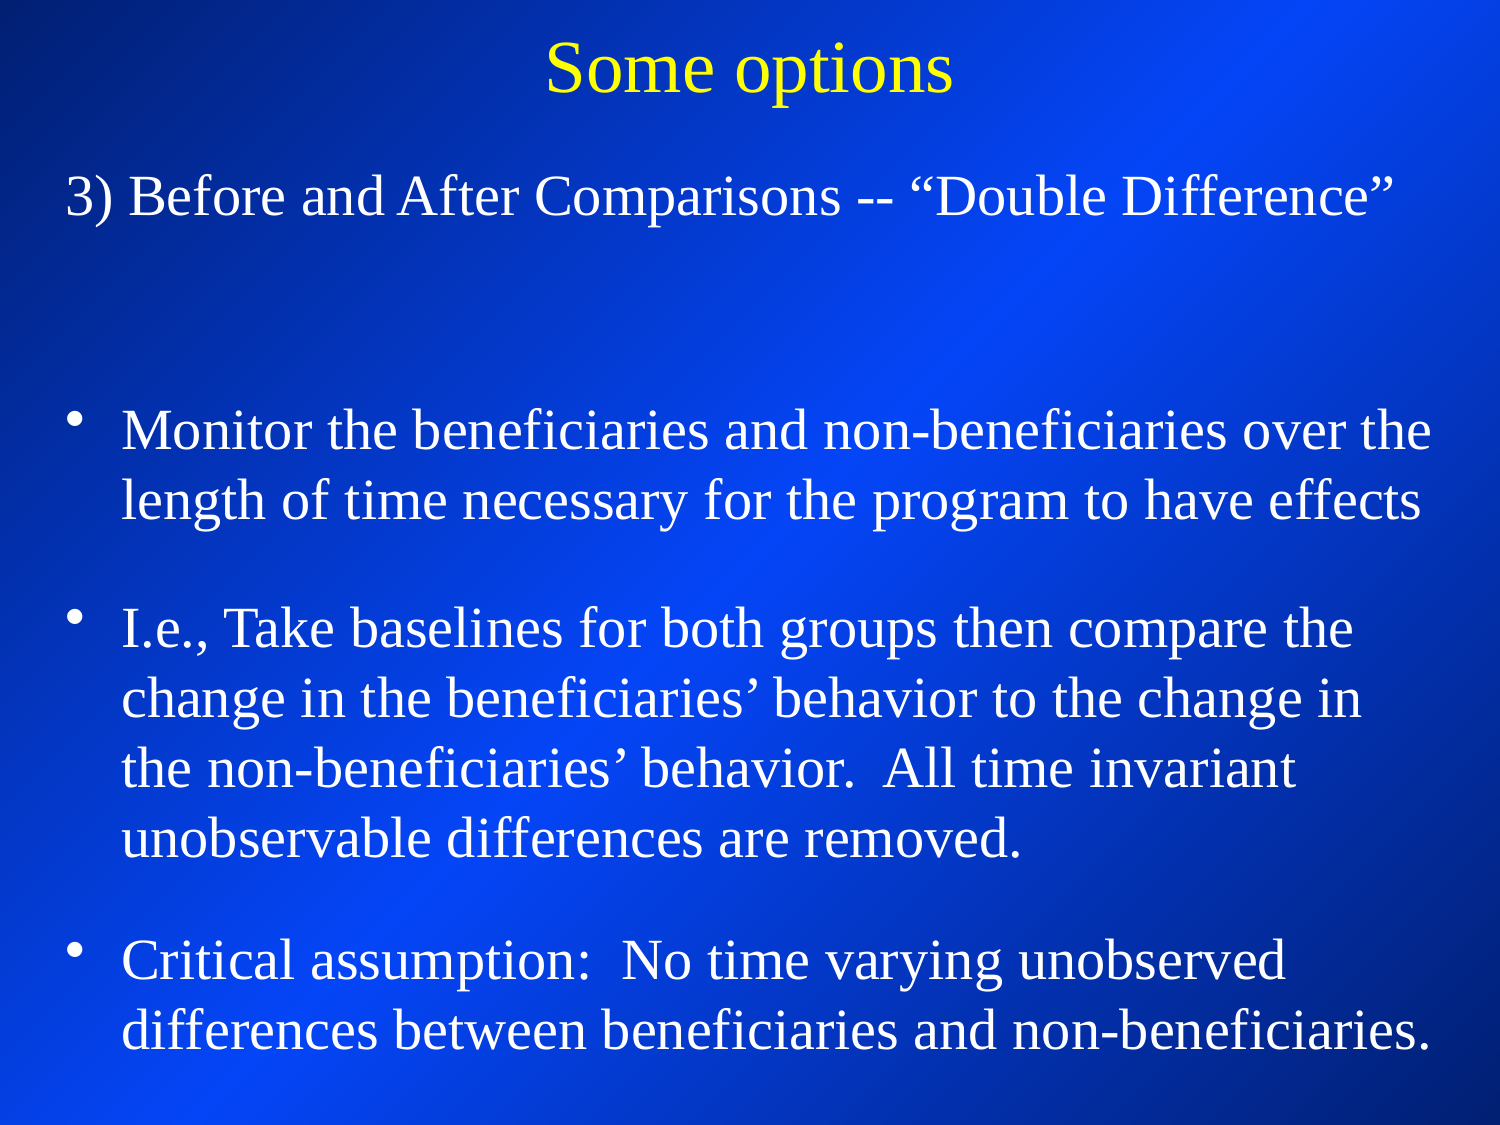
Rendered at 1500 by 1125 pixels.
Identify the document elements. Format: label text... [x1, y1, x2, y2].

title Some options [112, 0, 1388, 126]
list 3) Before and After Comparisons -- “Double Difference” Monitor the beneficiaries and non-beneficiaries over the length of time necessary for the program to have effects I.e., Take baselines for both groups then compare the change in the beneficiaries’ behavior to the change in the non-beneficiaries’ behavior. All time invariant unobservable differences are removed. Critical assumption: No time varying unobserved differences between beneficiaries and non-beneficiaries. [49, 149, 1451, 1088]
